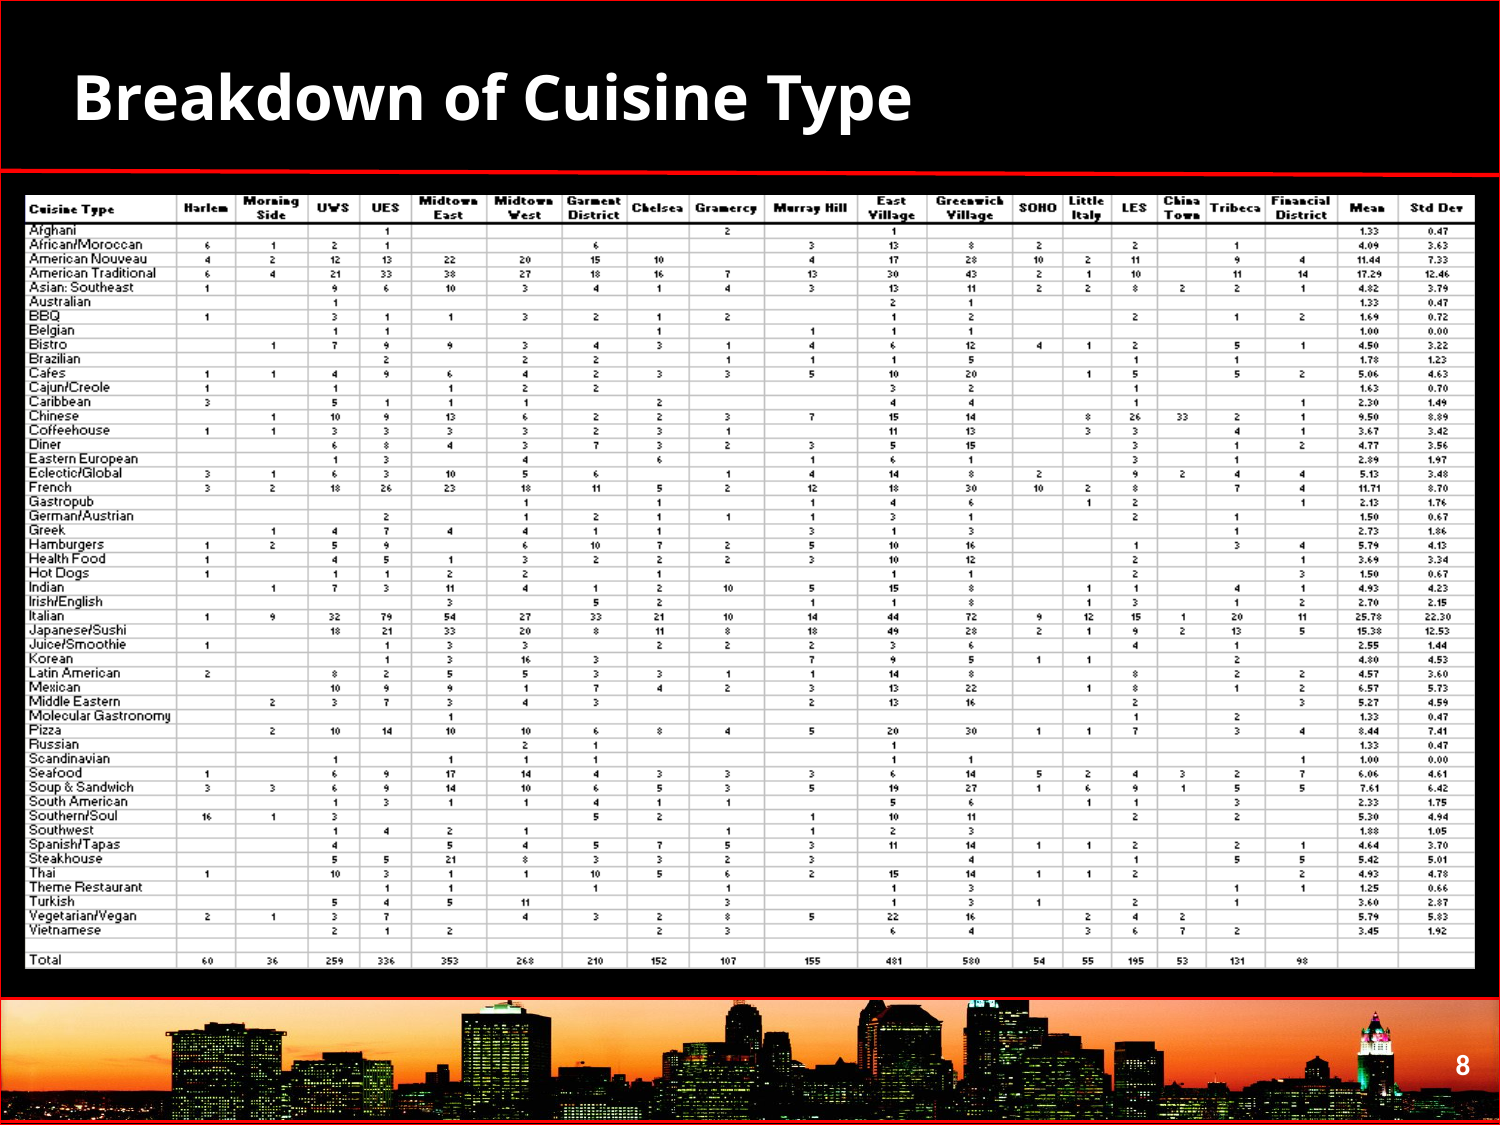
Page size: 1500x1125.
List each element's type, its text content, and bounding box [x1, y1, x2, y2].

picture [24, 195, 1476, 969]
title Breakdown of Cuisine Type [57, 45, 1408, 146]
picture [1, 1000, 1499, 1120]
